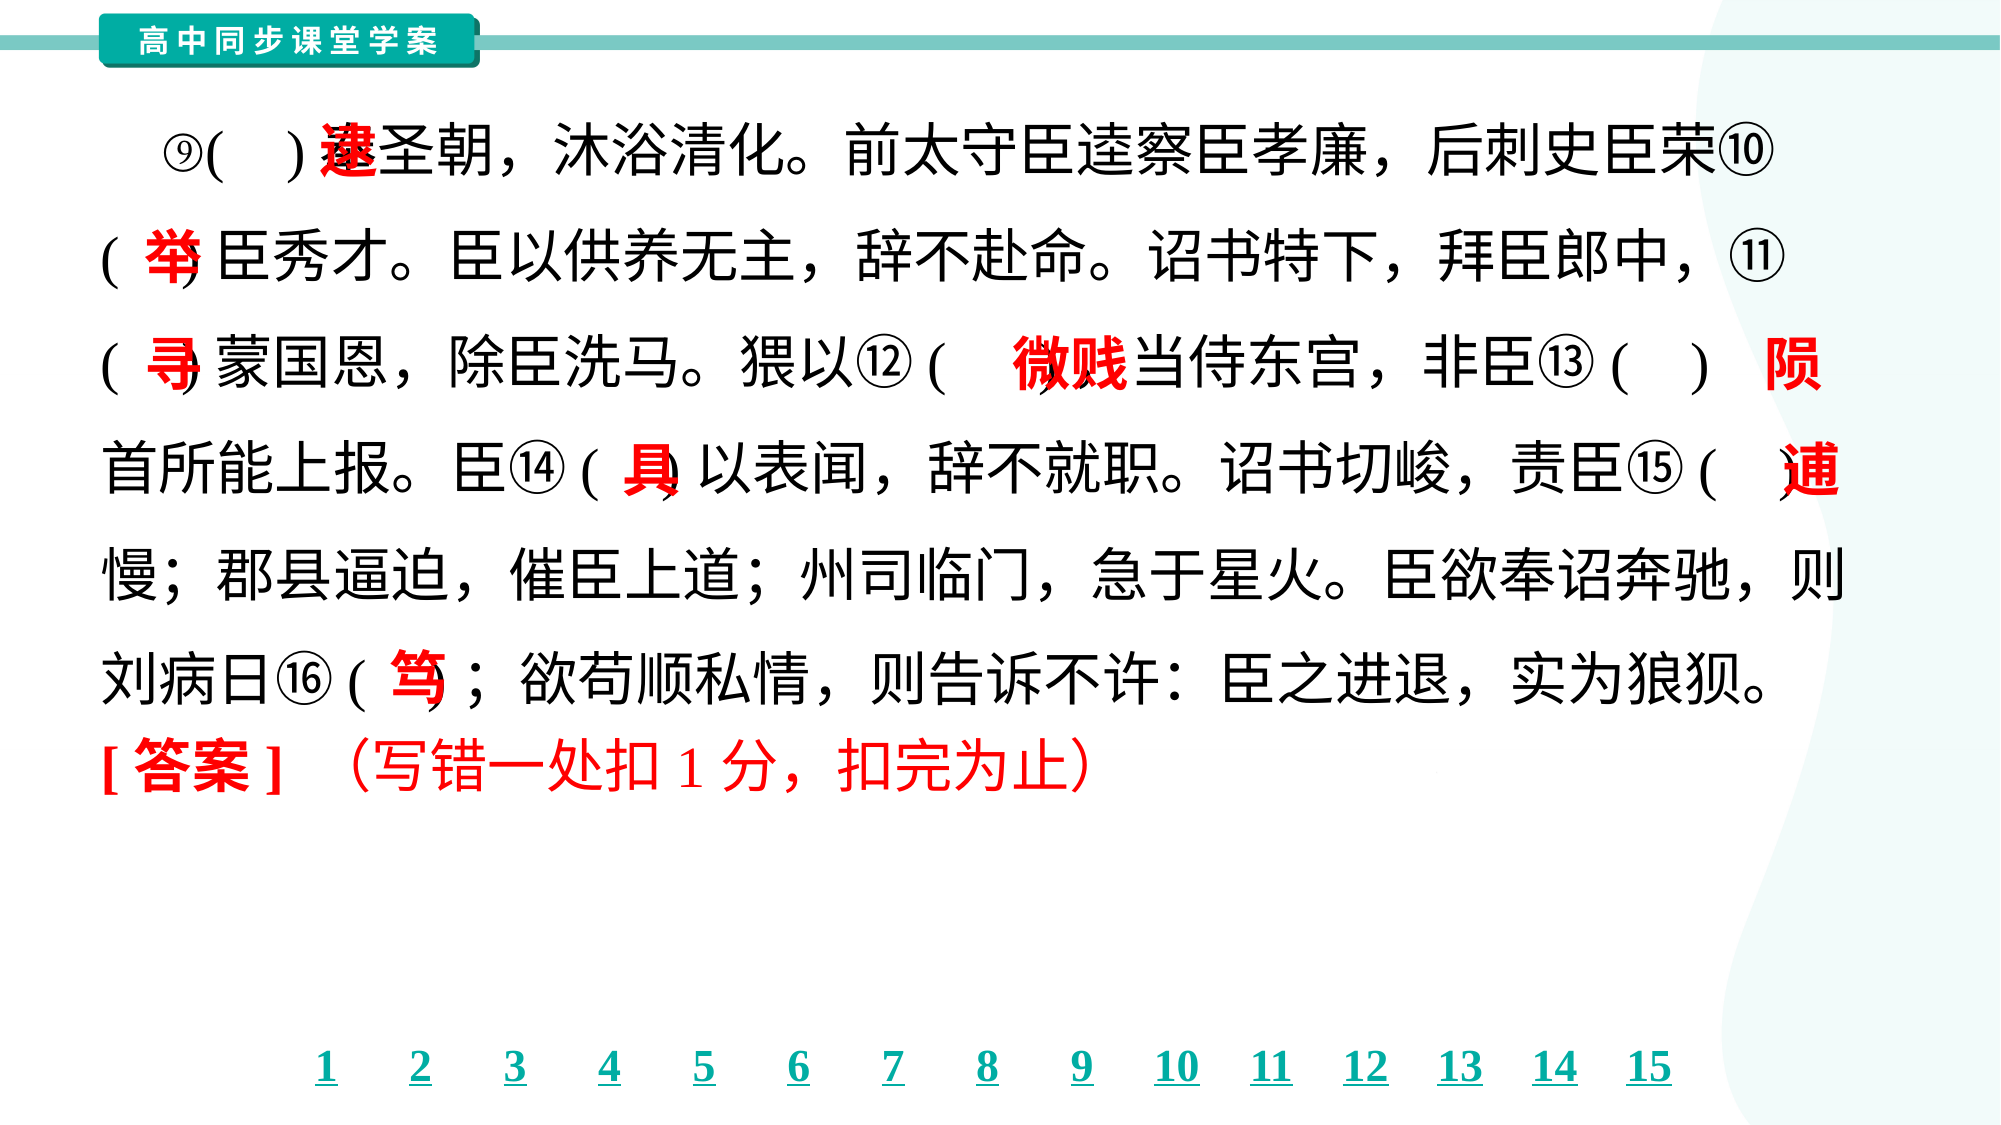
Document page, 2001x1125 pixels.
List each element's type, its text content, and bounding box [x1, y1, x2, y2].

text_box 陨 [1743, 290, 1845, 385]
picture [0, 0, 2000, 1125]
text_box 具 [601, 396, 703, 491]
text_box ⑨( )奉圣朝，沐浴清化。前太守臣逵察臣孝廉，后刺史臣荣⑩ ( )臣秀才。臣以供养无主，辞不赴命。诏书特下，拜臣郎中，⑪ ( )蒙国恩，除臣洗马。猥以⑫( )，当侍东宫，非臣⑬( ) 首所能上报。臣⑭( )以表闻，辞不就职。诏书切峻，责臣⑮( ) 慢；郡县逼迫，催臣上道；州司临门，急于星火。臣欲奉诏奔驰，则 刘病日⑯( )；欲苟顺私情，则告诉不许：臣之进退，实为狼狈。#1.2 [100, 76, 1899, 694]
text_box 寻 [123, 290, 224, 385]
text_box 笃 [368, 607, 470, 694]
text_box 微贱 [991, 290, 1151, 385]
text_box 逮 [298, 78, 400, 172]
text_box [答案] （写错一处扣1分，扣完为止） [100, 694, 1899, 788]
text_box 举 [123, 184, 224, 279]
text_box 逋 [1761, 396, 1863, 491]
